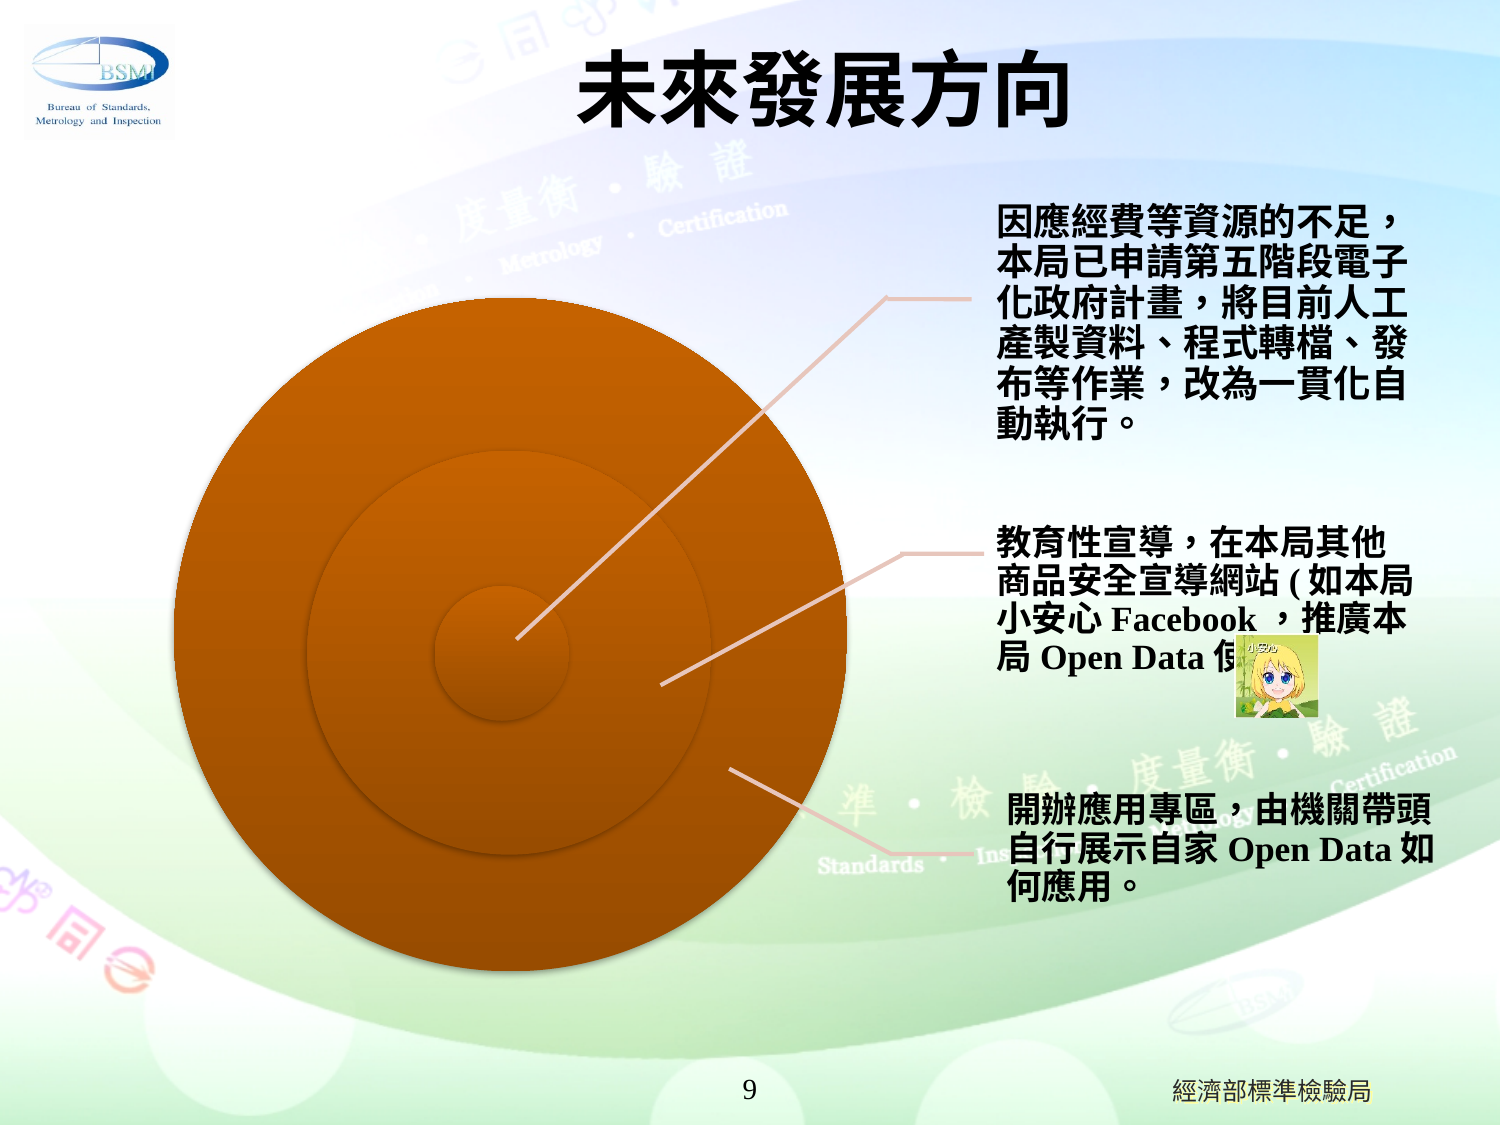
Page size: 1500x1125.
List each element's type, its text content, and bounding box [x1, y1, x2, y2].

text_box 消費者常用的商品名稱(俗名) 行動電源 電視機 冷氣機 : : [0, 0, 1500, 1125]
title 未來發展方向 [225, 37, 1425, 138]
footer 9 [512, 1067, 988, 1113]
picture [1233, 633, 1319, 718]
picture [24, 24, 175, 140]
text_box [64, 160, 1500, 1059]
slide_number 經濟部標準檢驗局 [1074, 1067, 1388, 1113]
